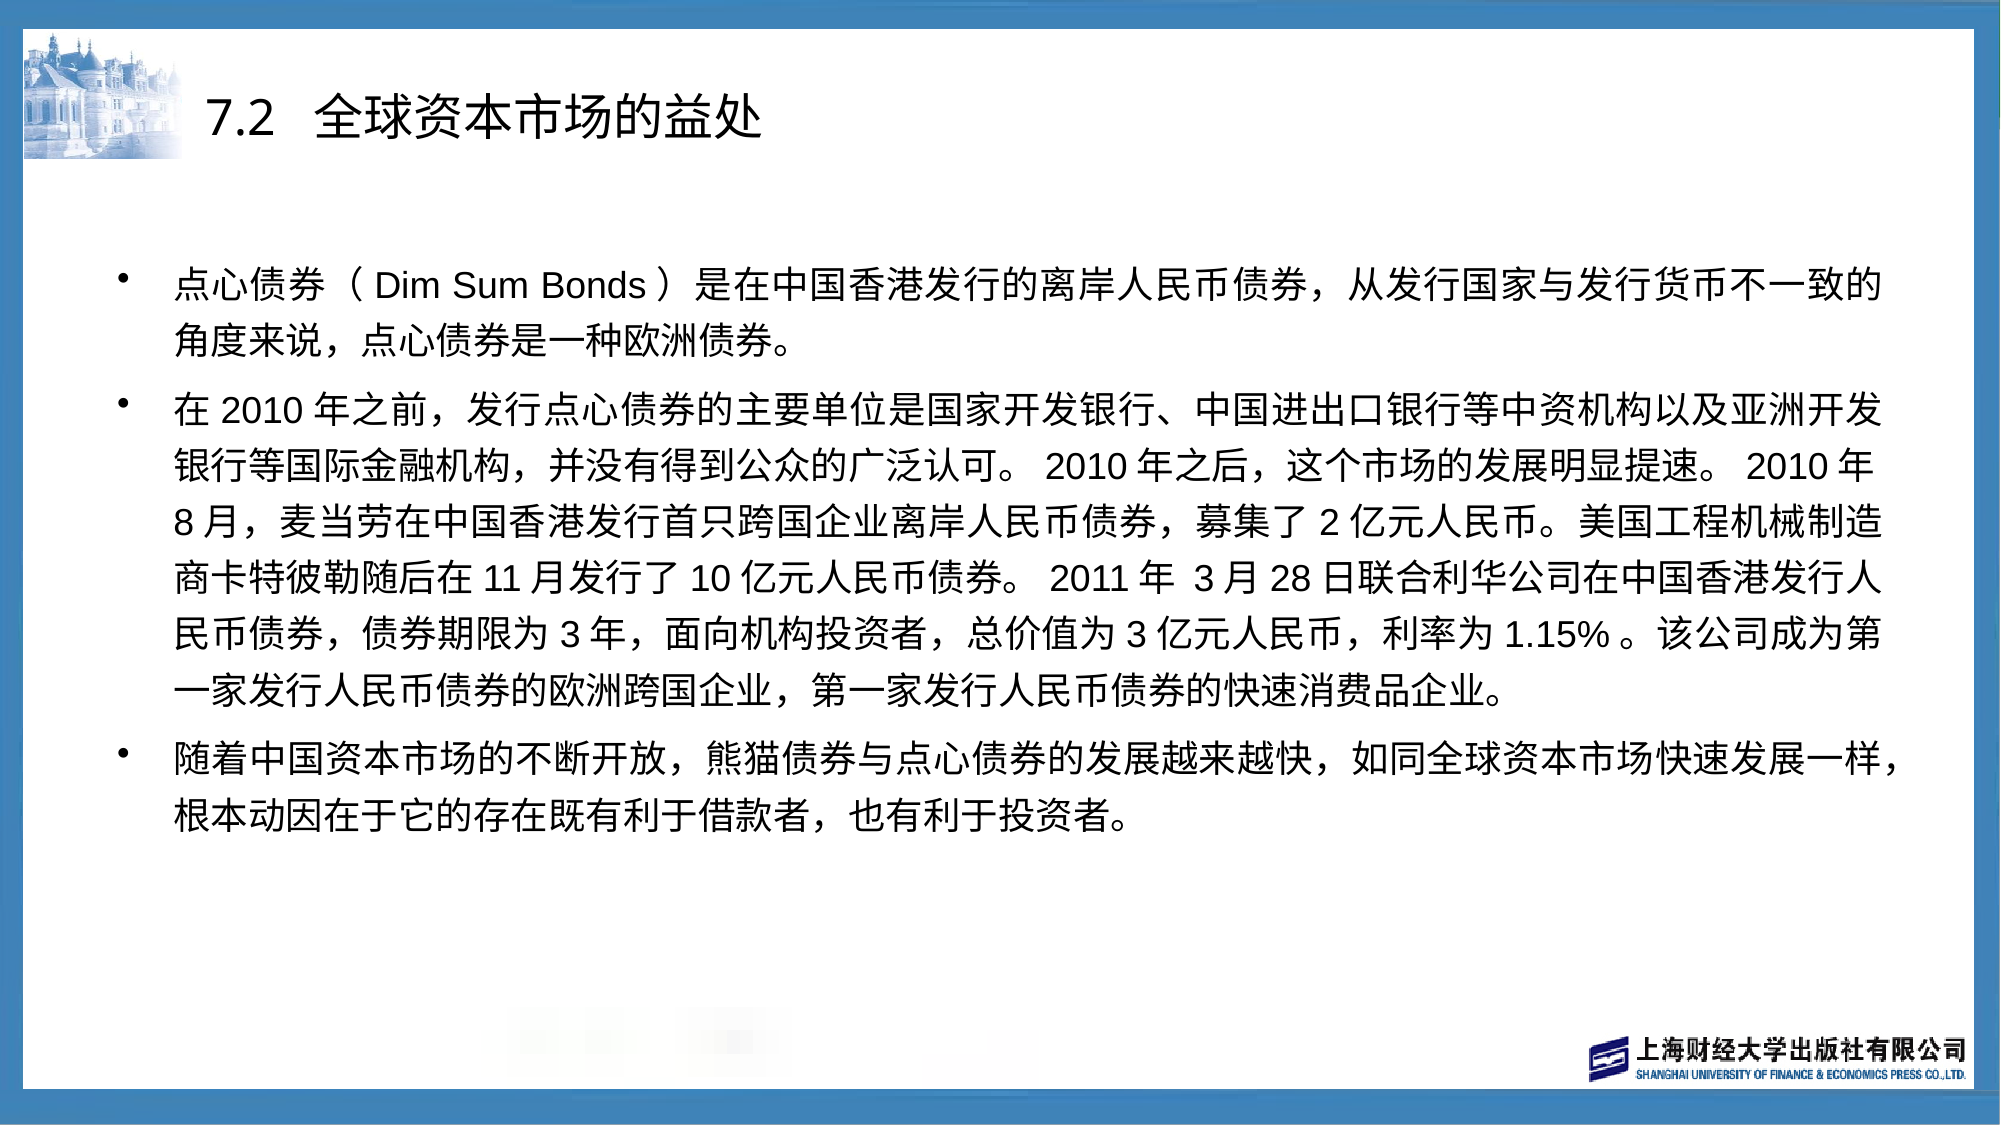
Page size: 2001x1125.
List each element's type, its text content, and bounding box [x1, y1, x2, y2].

list 点心债券（Dim Sum Bonds）是在中国香港发行的离岸人民币债券，从发行国家与发行货币不一致的角度来说，点心债券是一种欧洲债券。 在2010年之前，发行点心债券的主要单位是国家开发银行、中国进出口银行等中资机构以及亚洲开发银行等国际金融机构，并没有得到公众的广泛认可。2010年之后，这个市场的发展明显提速。2010年8月，麦当劳在中国香港发行首只跨国企业离岸人民币债券，募集了2亿元人民币。美国工程机械制造商卡特彼勒随后在11月发行了10亿元人民币债券。2011年 3月28日联合利华公司在中国香港发行人民币债券，债券期限为3年，面向机构投资者，总价值为3亿元人民币，利率为1.15%。该公司成为第一家发行人民币债券的欧洲跨国企业，第一家发行人民币债券的快速消费品企业。 随着中国资本市场的不断开放，熊猫债券与点心债券的发展越来越快，如同全球资本市场快速发展一样，根本动因在于它的存在既有利于借款者，也有利于投资者。 [102, 241, 1898, 1065]
title 7.2 全球资本市场的益处 [190, 64, 1547, 168]
picture [0, 0, 2001, 1125]
